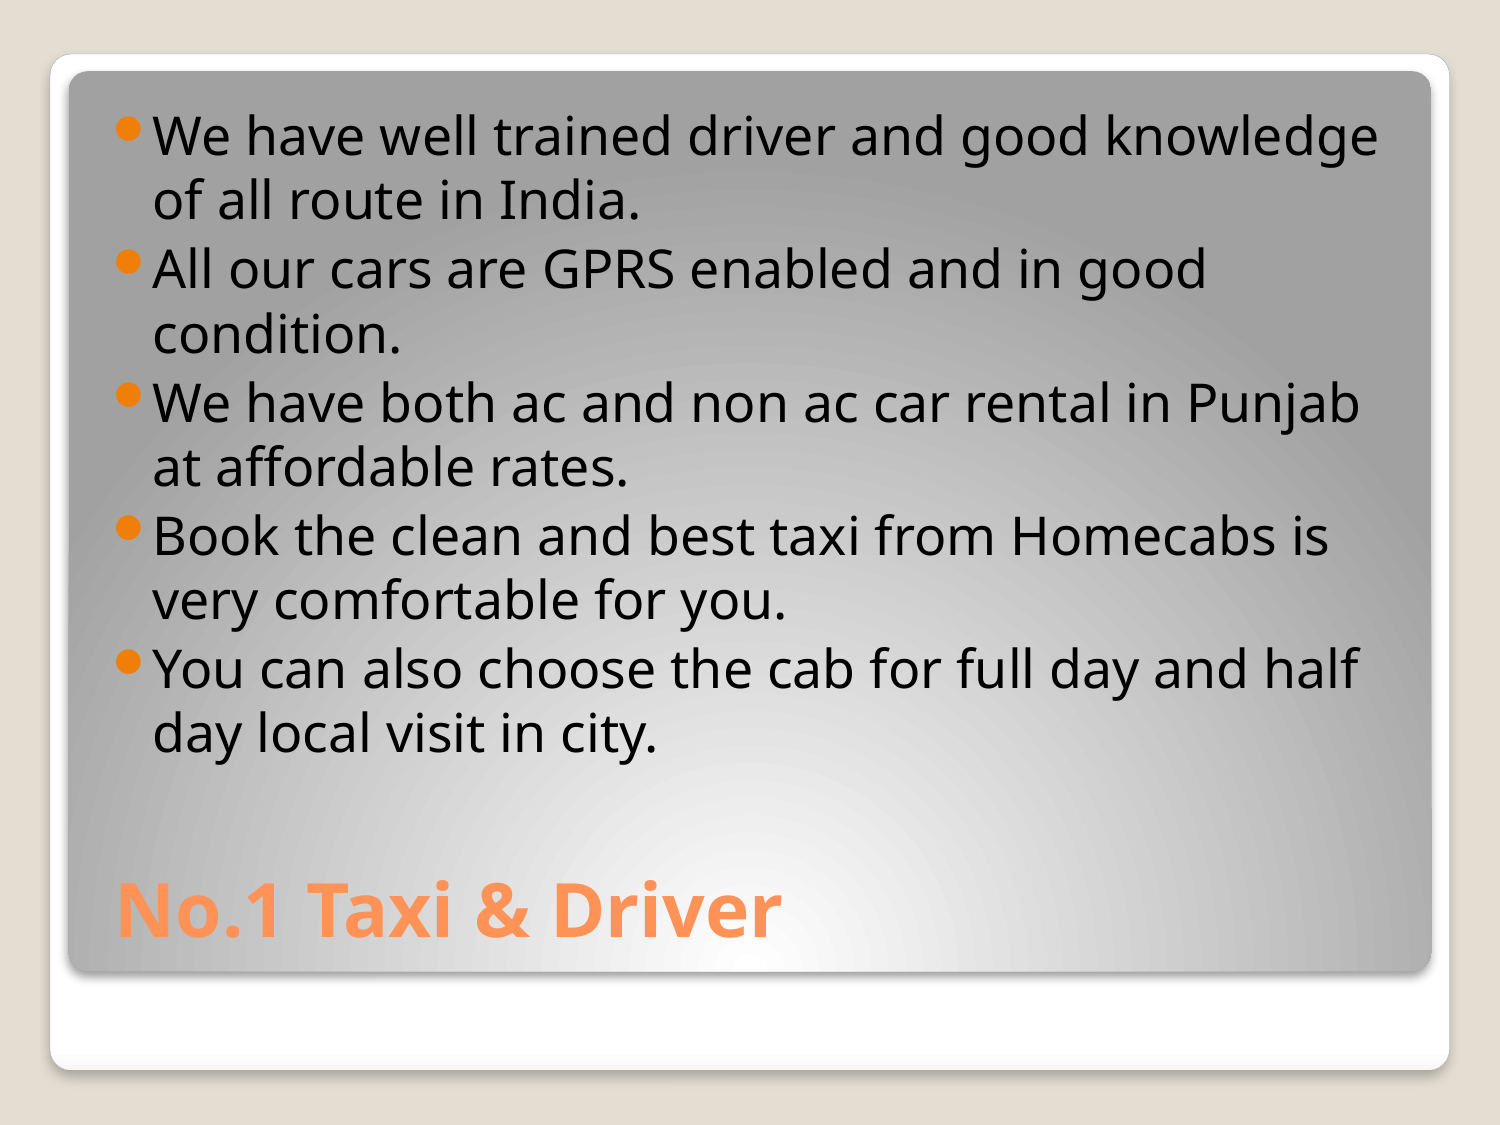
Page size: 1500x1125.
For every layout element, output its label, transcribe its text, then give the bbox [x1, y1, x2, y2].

list We have well trained driver and good knowledge of all route in India. All our cars are GPRS enabled and in good condition. We have both ac and non ac car rental in Punjab at affordable rates. Book the clean and best taxi from Homecabs is very comfortable for you. You can also choose the cab for full day and half day local visit in city. [82, 86, 1425, 774]
title No.1 Taxi & Driver [99, 787, 1443, 960]
